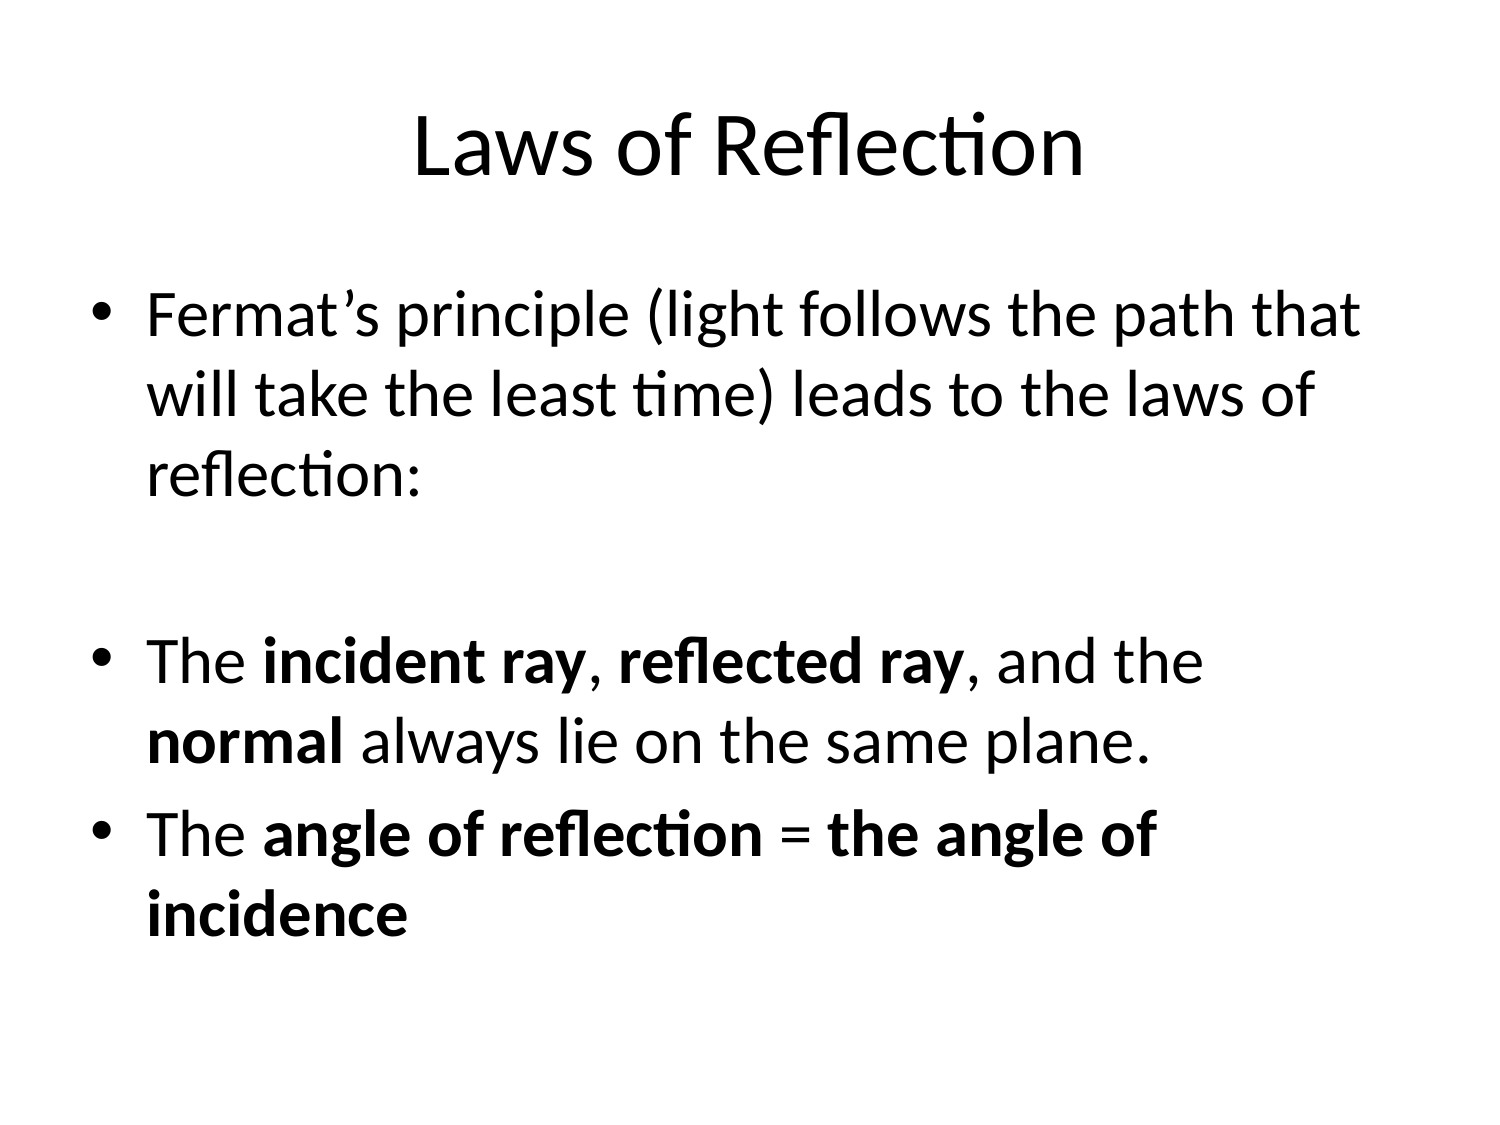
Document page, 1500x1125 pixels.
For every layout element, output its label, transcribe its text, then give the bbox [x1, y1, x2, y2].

list Fermat’s principle (light follows the path that will take the least time) leads to the laws of reflection: The incident ray, reflected ray, and the normal always lie on the same plane. The angle of reflection = the angle of incidence [75, 262, 1425, 1005]
title Laws of Reflection [75, 45, 1425, 233]
